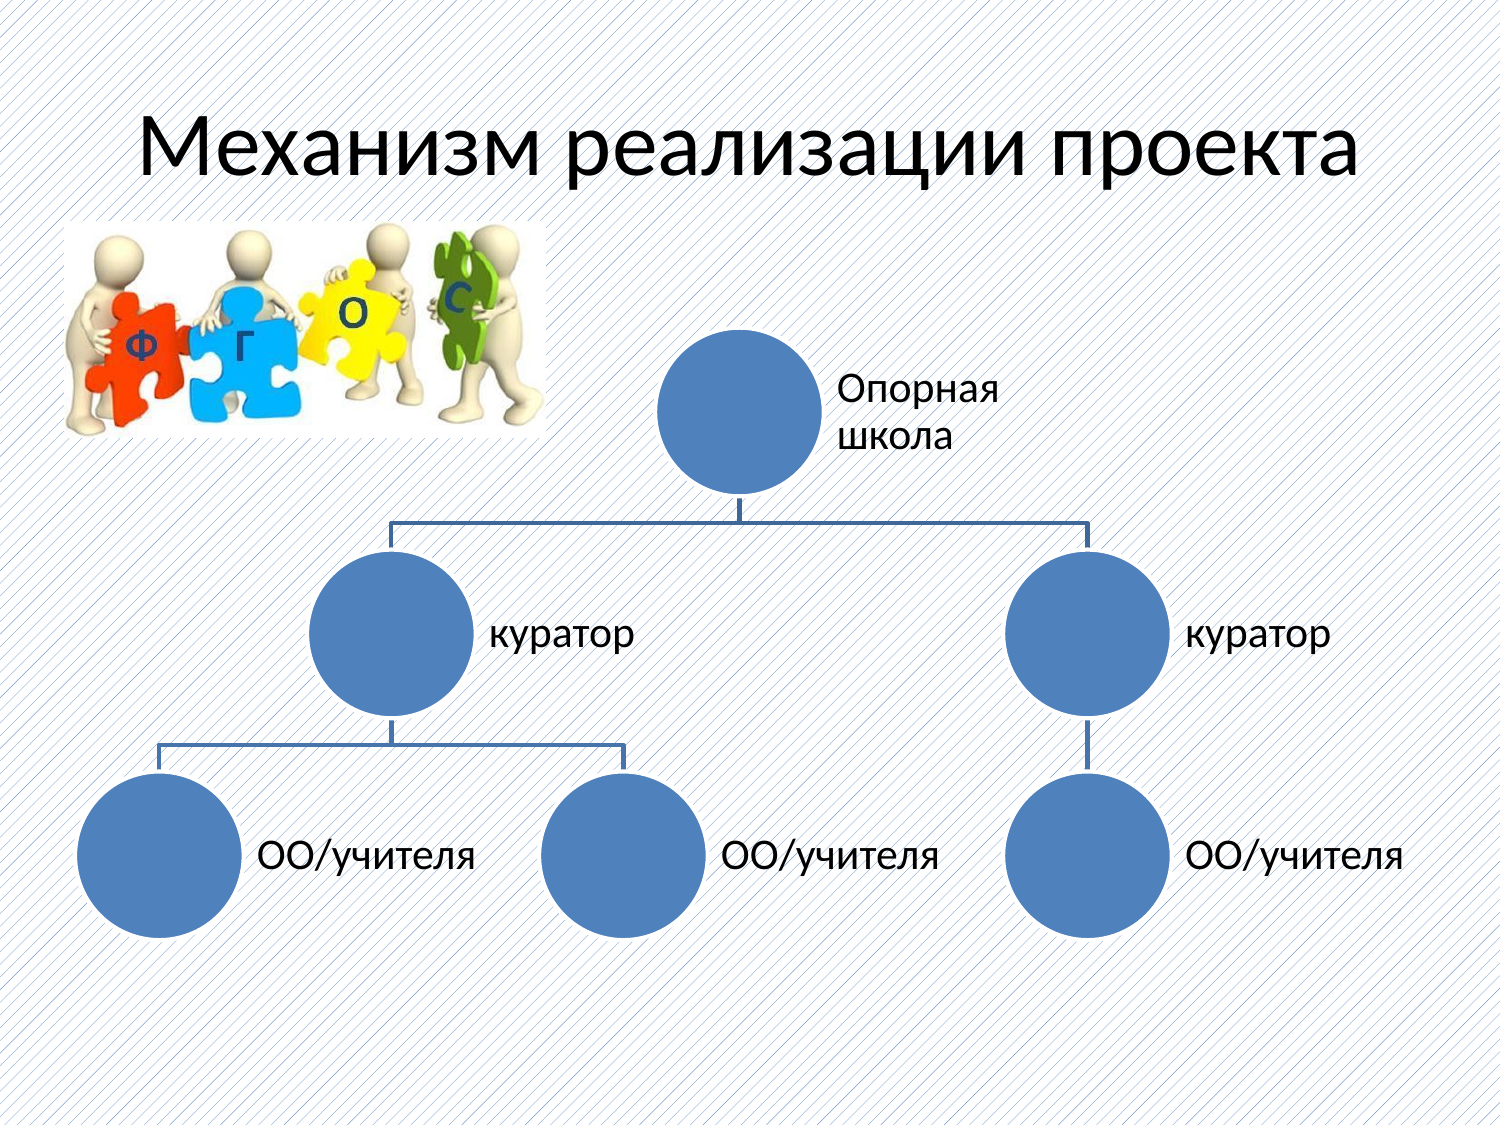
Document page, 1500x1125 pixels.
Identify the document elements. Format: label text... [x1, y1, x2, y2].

title Механизм реализации проекта [75, 45, 1425, 233]
picture [64, 221, 546, 438]
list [74, 262, 1426, 1006]
